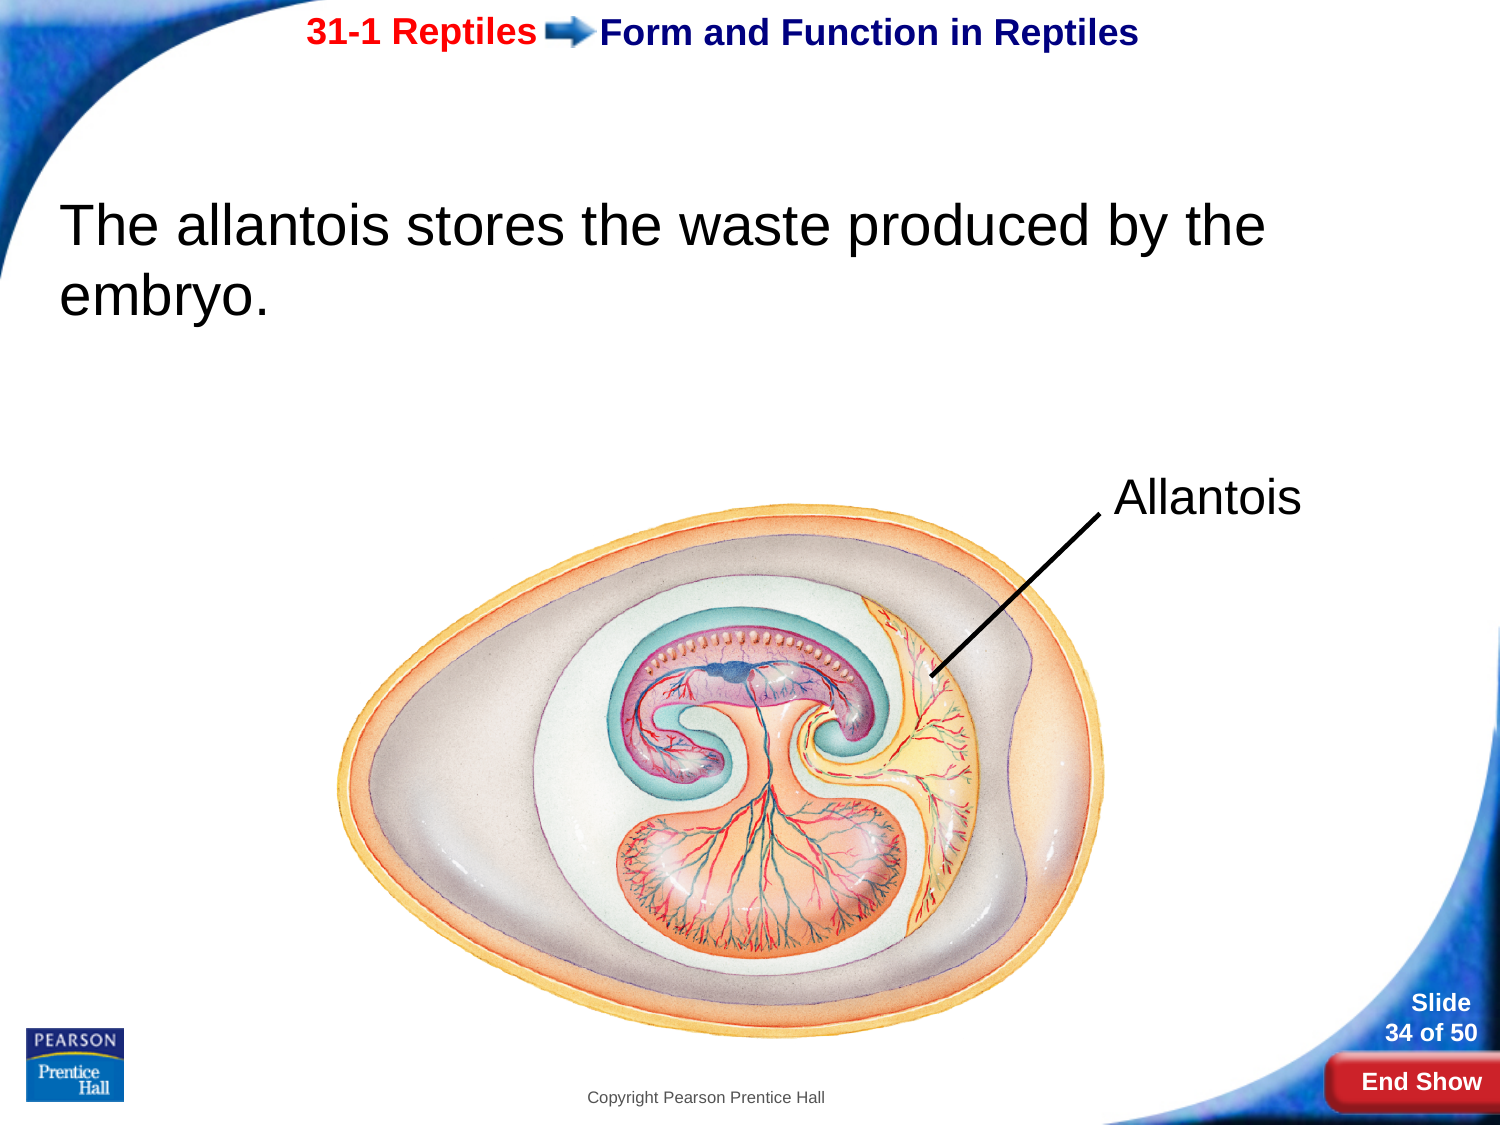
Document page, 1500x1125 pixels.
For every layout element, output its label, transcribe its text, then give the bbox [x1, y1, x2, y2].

footer Copyright Pearson Prentice Hall [468, 1078, 945, 1105]
picture [0, 0, 1500, 1125]
text_box Allantois [1098, 457, 1350, 532]
list The allantois stores the waste produced by the embryo. [44, 179, 1463, 976]
title Form and Function in Reptiles [584, 0, 1254, 76]
